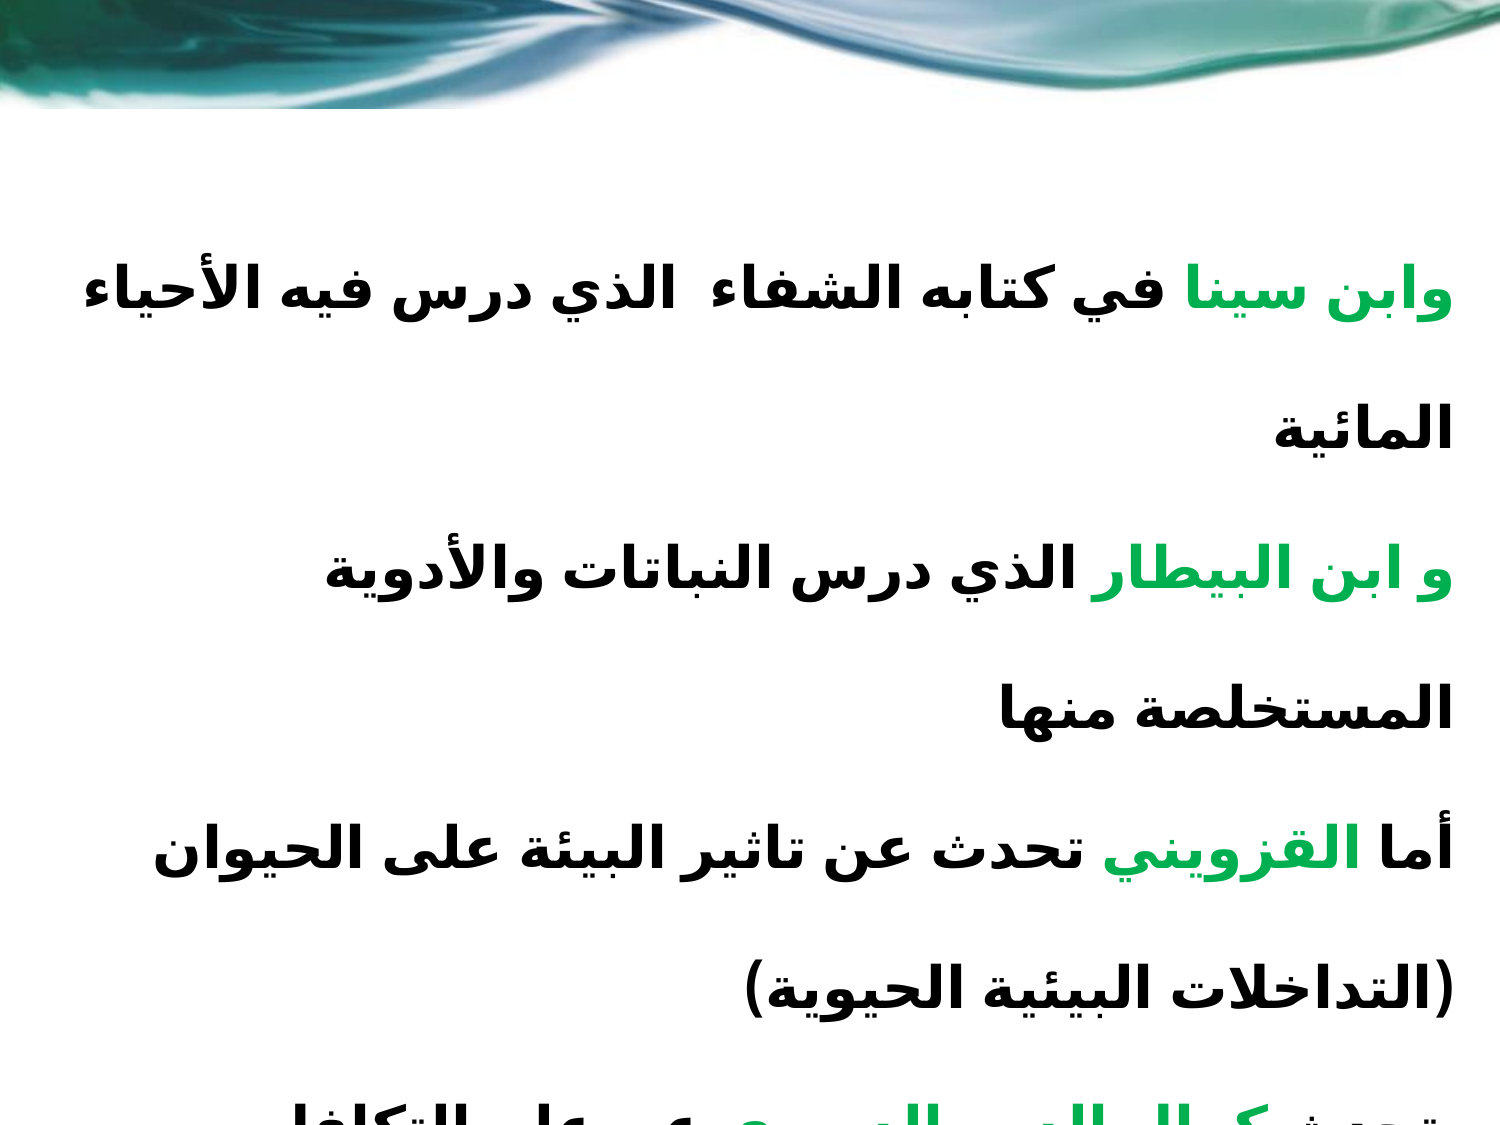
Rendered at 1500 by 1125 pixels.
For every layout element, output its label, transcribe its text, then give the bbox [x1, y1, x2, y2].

title وابن سينا في كتابه الشفاء الذي درس فيه الأحياء المائية و ابن البیطار الذي درس النباتات والأدوية المستخلصة منها أما القزویني تحدث عن تاثير البيئة على الحيوان (التداخلات البيئية الحيوية) تحدث كمال الدين الدميري عن علم التكافل والمشاركة بين الأحياء [29, 172, 1471, 976]
picture [0, 0, 1500, 109]
